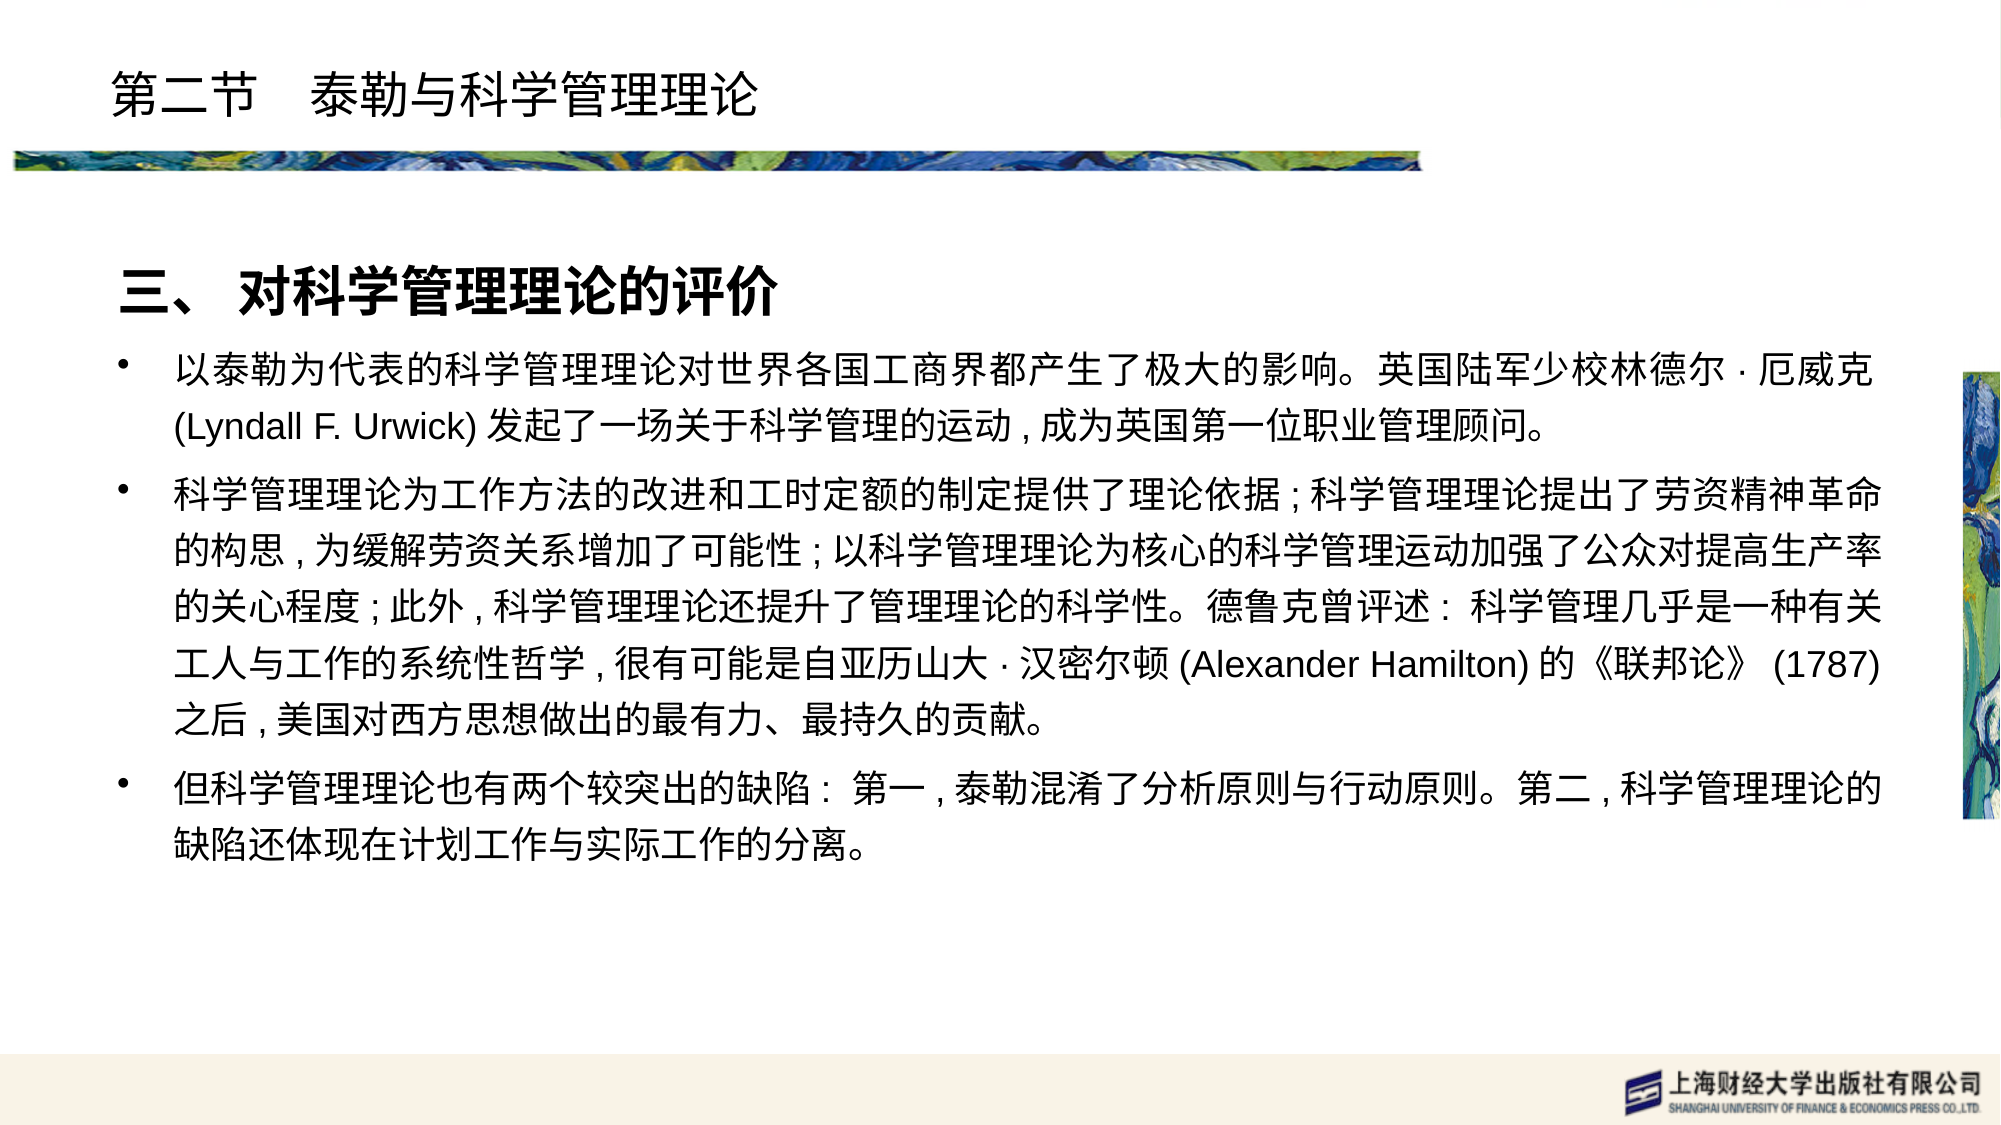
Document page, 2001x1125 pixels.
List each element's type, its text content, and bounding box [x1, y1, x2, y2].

title 第二节 泰勒与科学管理理论 [94, 42, 1451, 146]
picture [0, 0, 2001, 1125]
list 三、 对科学管理理论的评价 以泰勒为代表的科学管理理论对世界各国工商界都产生了极大的影响。英国陆军少校林德尔·厄威克(Lyndall F. Urwick)发起了一场关于科学管理的运动,成为英国第一位职业管理顾问。 科学管理理论为工作方法的改进和工时定额的制定提供了理论依据;科学管理理论提出了劳资精神革命的构思,为缓解劳资关系增加了可能性;以科学管理理论为核心的科学管理运动加强了公众对提高生产率的关心程度;此外,科学管理理论还提升了管理理论的科学性。德鲁克曾评述: 科学管理几乎是一种有关工人与工作的系统性哲学,很有可能是自亚历山大·汉密尔顿(Alexander Hamilton)的《联邦论》(1787)之后,美国对西方思想做出的最有力、最持久的贡献。 但科学管理理论也有两个较突出的缺陷: 第一,泰勒混淆了分析原则与行动原则。第二,科学管理理论的缺陷还体现在计划工作与实际工作的分离。 [102, 233, 1898, 1032]
